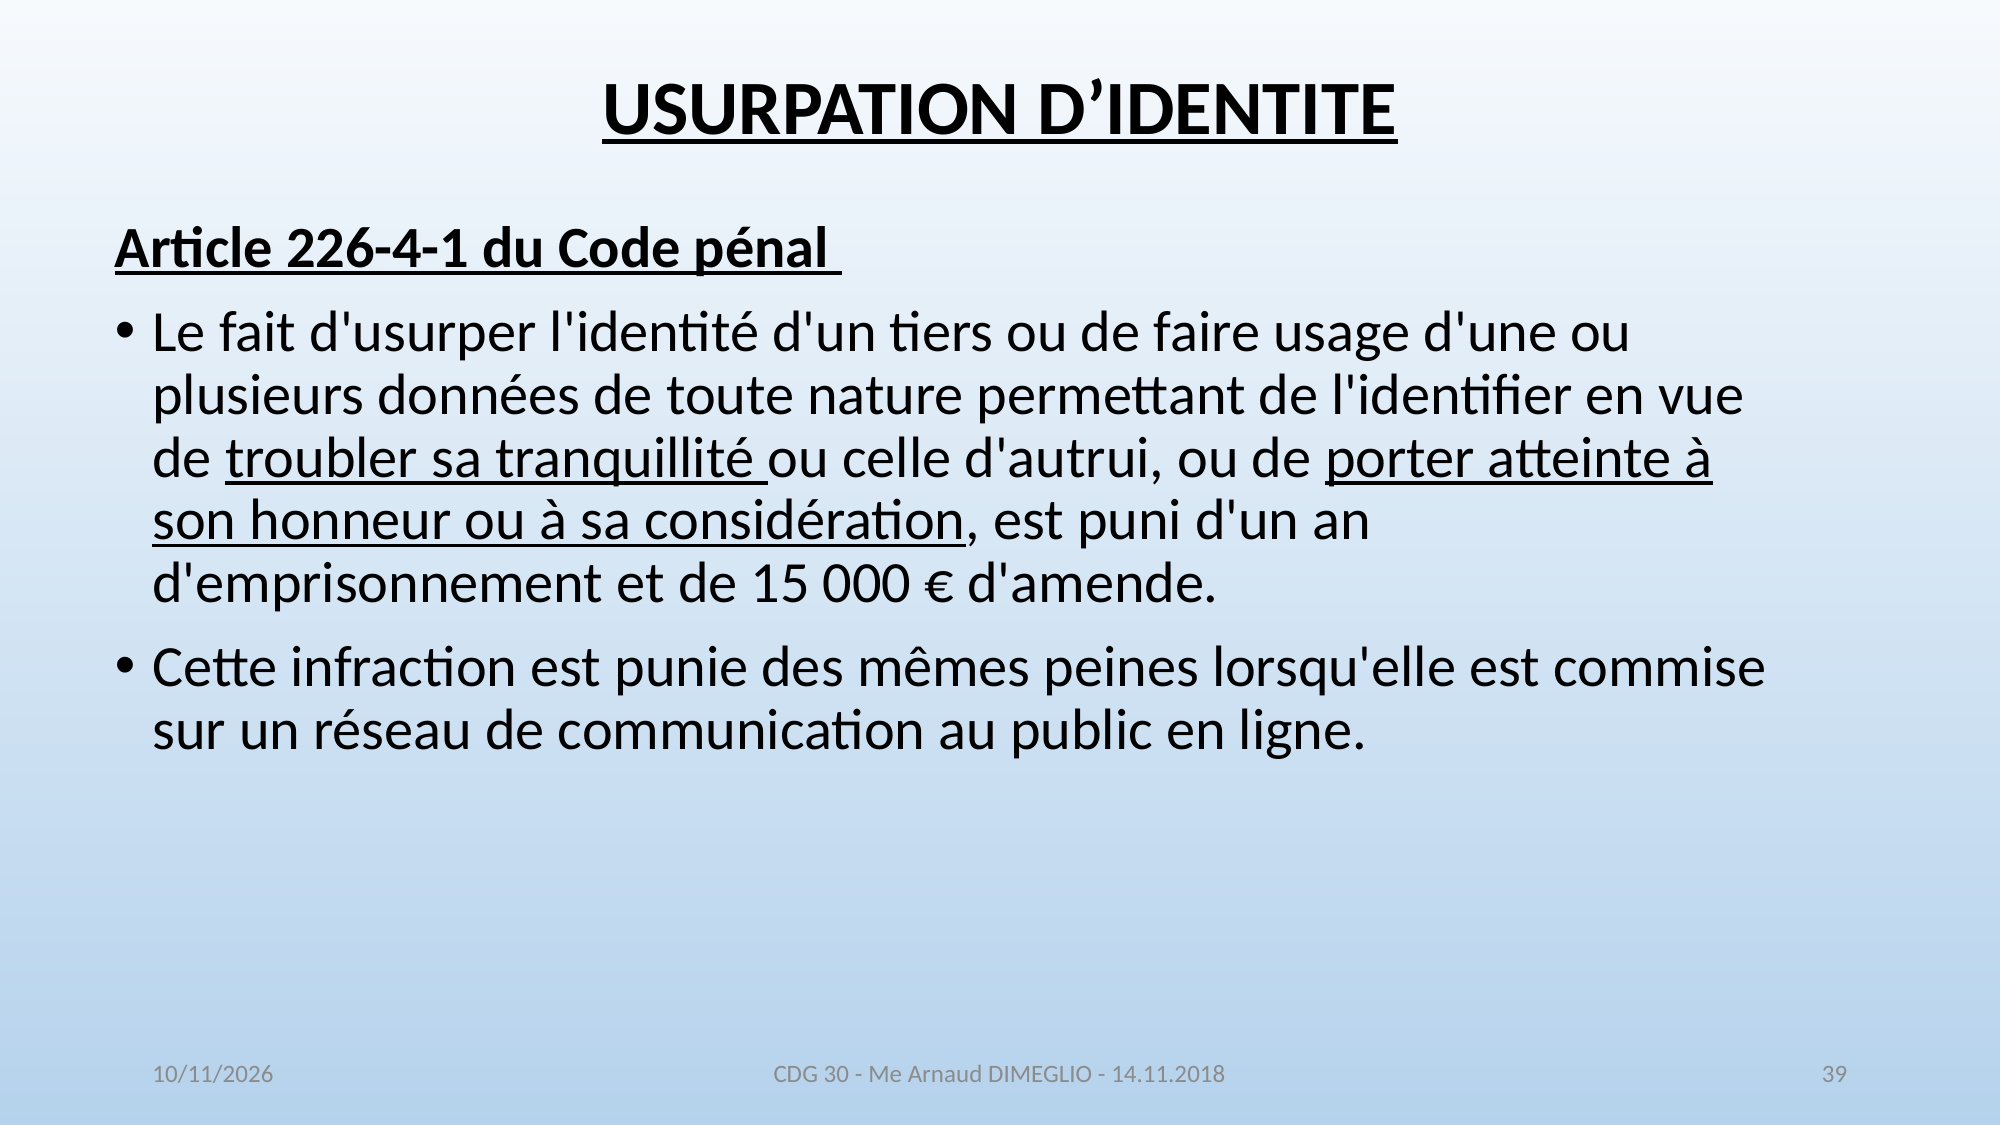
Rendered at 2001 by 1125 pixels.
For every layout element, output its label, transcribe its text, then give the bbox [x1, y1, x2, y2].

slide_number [137, 1042, 588, 1103]
slide_number 39 [1412, 1042, 1863, 1103]
footer CDG 30 - Me Arnaud DIMEGLIO - 14.11.2018 [662, 1042, 1338, 1103]
title USURPATION D’IDENTITE [137, 59, 1863, 252]
list Article 226-4-1 du Code pénal Le fait d'usurper l'identité d'un tiers ou de faire usage d'une ou plusieurs données de toute nature permettant de l'identifier en vue de troubler sa tranquillité ou celle d'autrui, ou de porter atteinte à son honneur ou à sa considération, est puni d'un an d'emprisonnement et de 15 000 € d'amende. Cette infraction est punie des mêmes peines lorsqu'elle est commise sur un réseau de communication au public en ligne. [99, 210, 1825, 1066]
